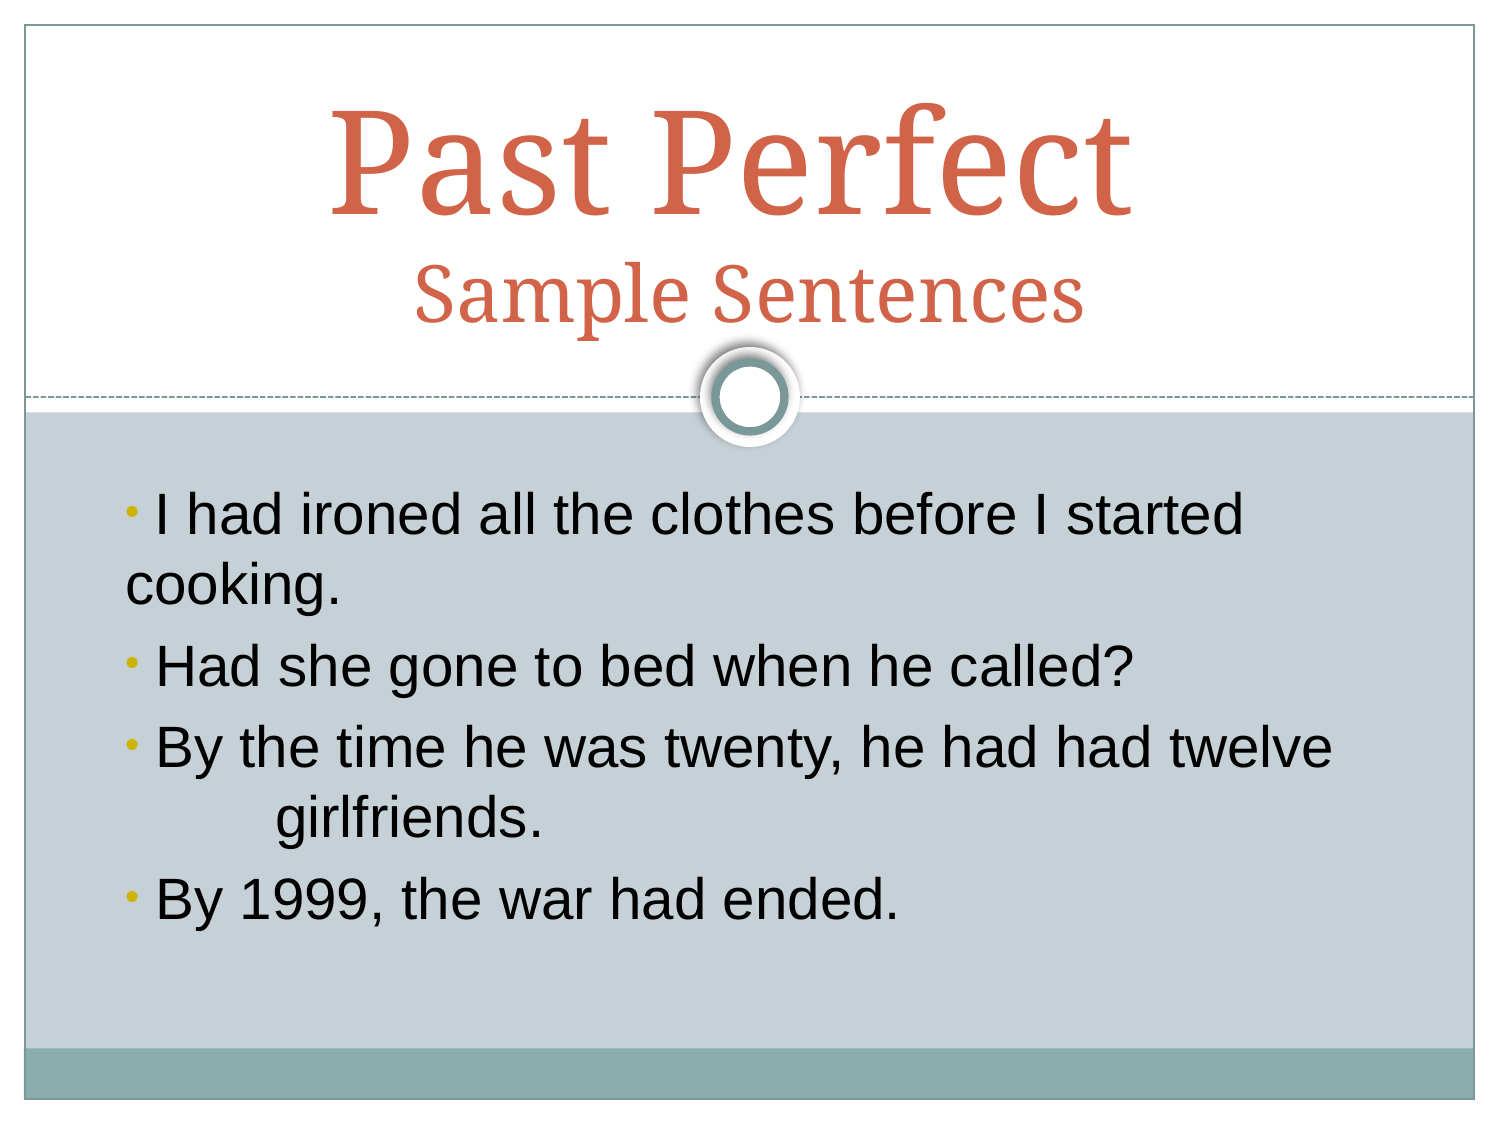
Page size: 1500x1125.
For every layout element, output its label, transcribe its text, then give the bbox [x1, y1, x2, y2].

subtitle I had ironed all the clothes before I started cooking. Had she gone to bed when he called? By the time he was twenty, he had had twelve girlfriends. By 1999, the war had ended. [35, 468, 1465, 868]
title Past Perfect Sample Sentences [112, 62, 1388, 446]
